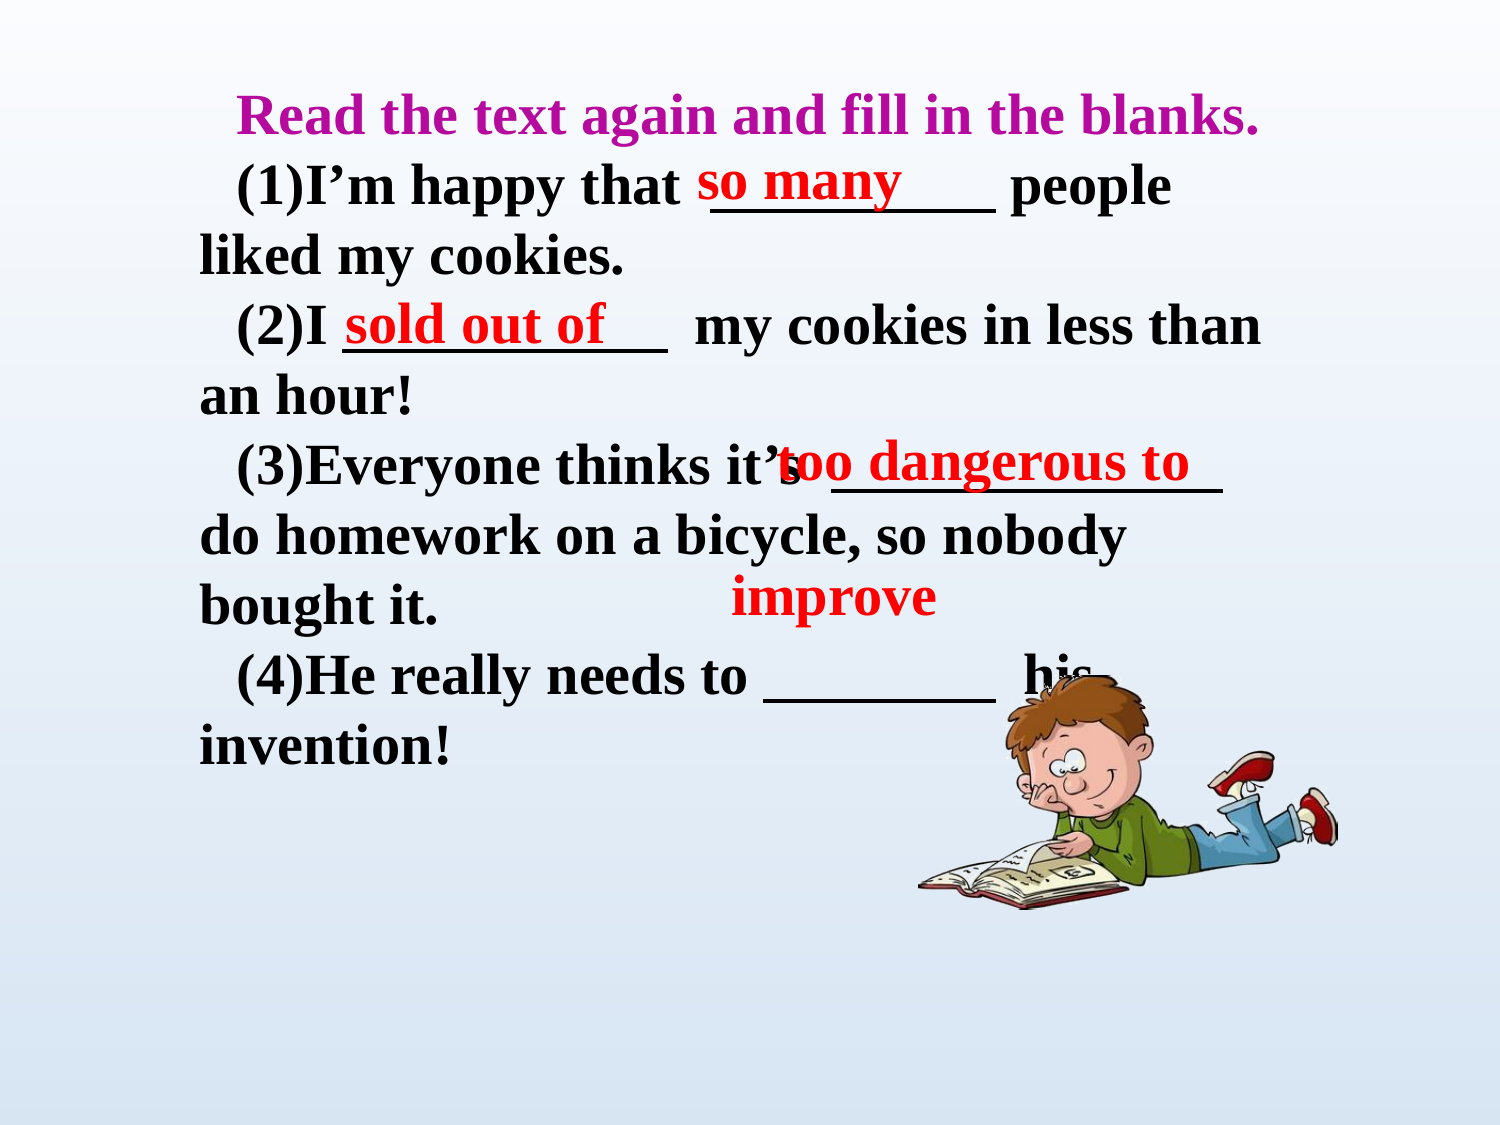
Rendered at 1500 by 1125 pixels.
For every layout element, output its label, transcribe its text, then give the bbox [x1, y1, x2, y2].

picture [917, 675, 1338, 910]
text_box Read the text again and fill in the blanks. (1)I’m happy that people liked my cookies. (2)I my cookies in less than an hour! (3)Everyone thinks it’s do homework on a bicycle, so nobody bought it. (4)He really needs to his invention! [184, 68, 1318, 854]
text_box improve [716, 549, 953, 635]
text_box so many [682, 133, 919, 219]
text_box too dangerous to [761, 414, 1206, 500]
text_box sold out of [330, 277, 621, 363]
